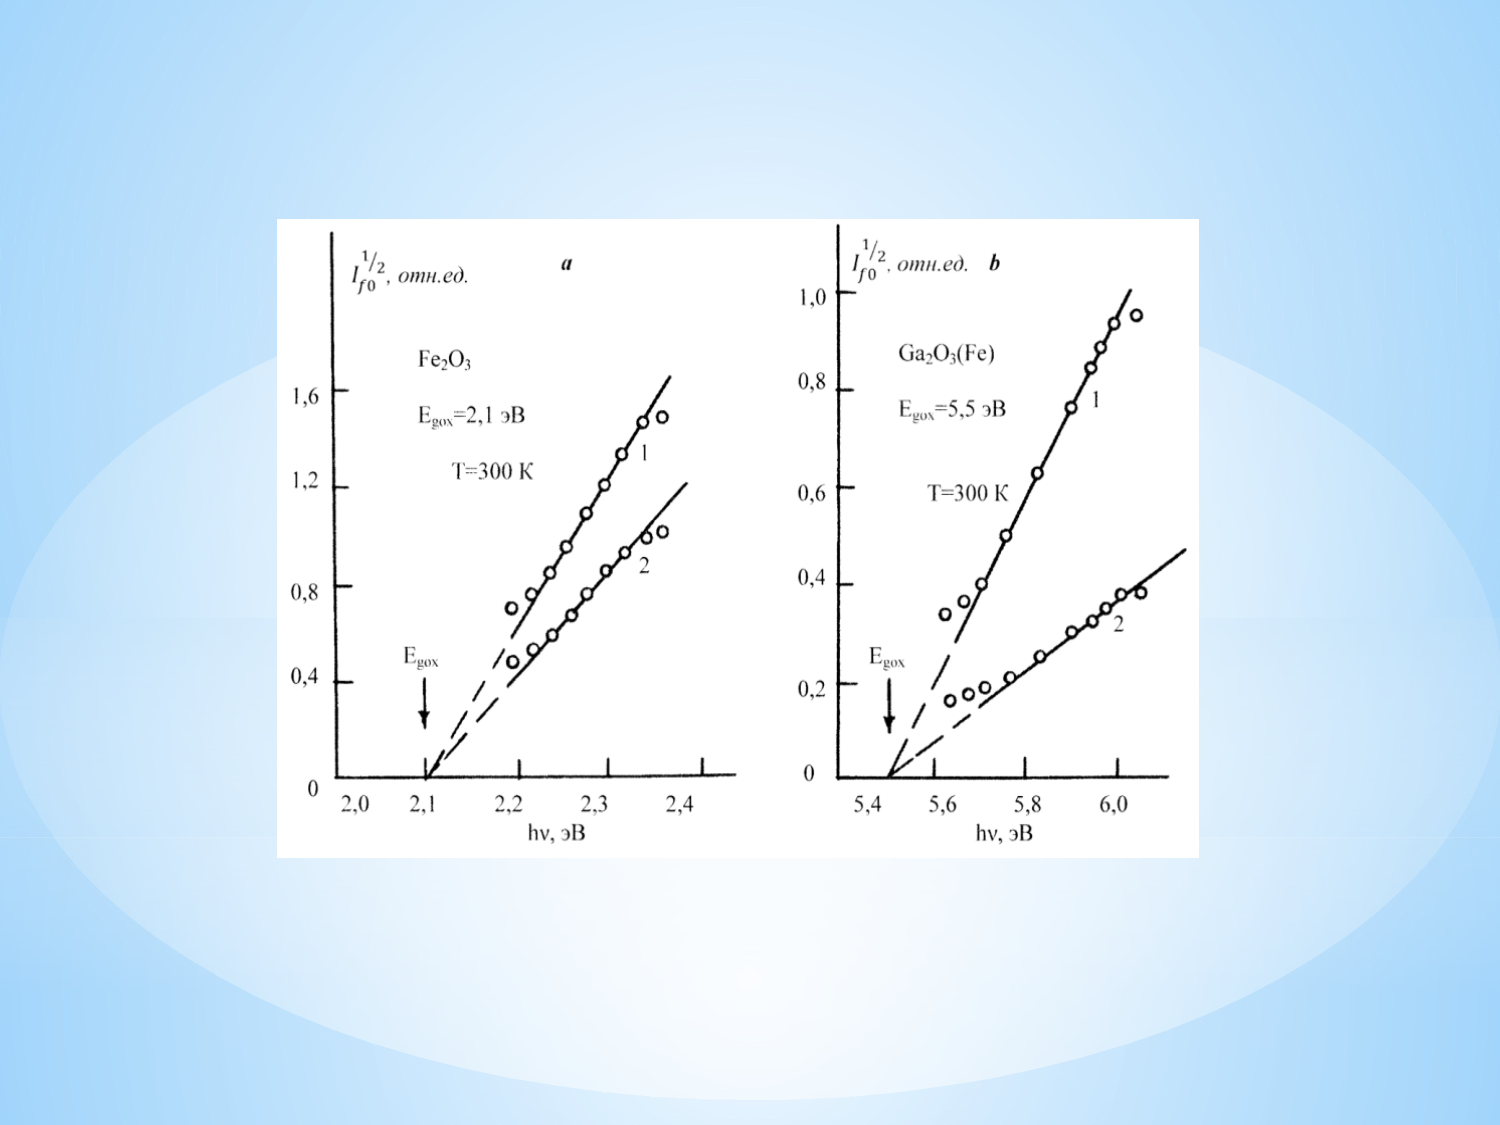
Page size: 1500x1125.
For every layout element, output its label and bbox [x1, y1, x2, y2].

picture [277, 219, 1200, 858]
